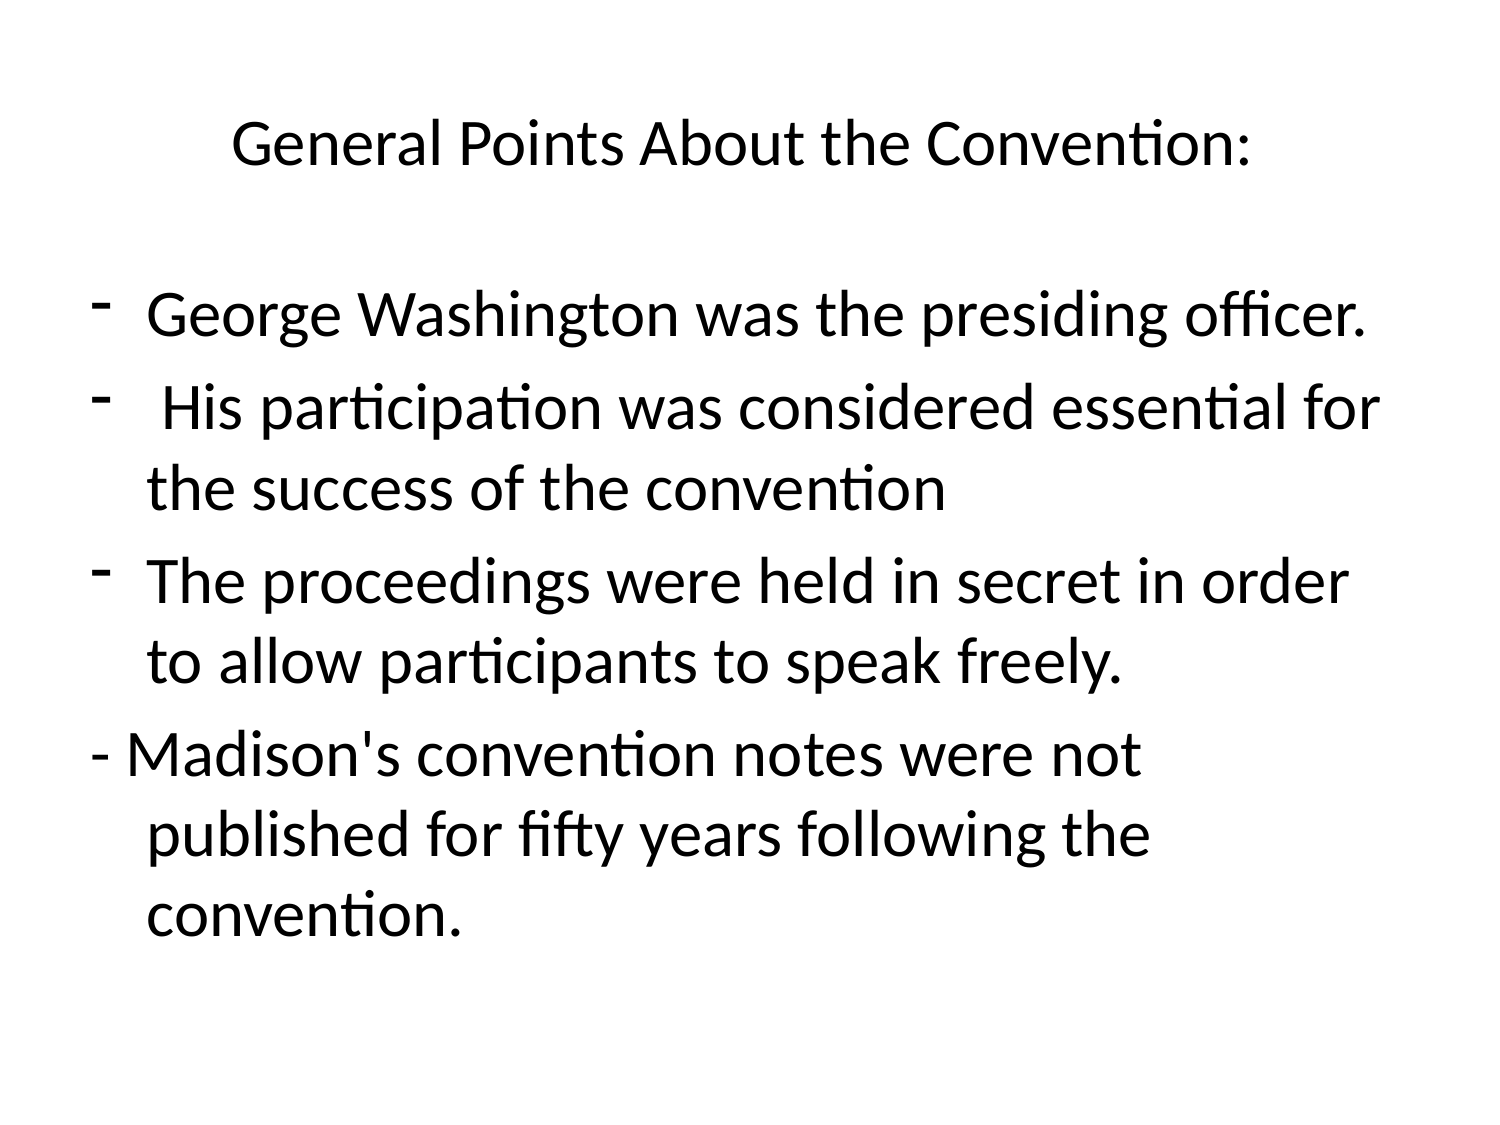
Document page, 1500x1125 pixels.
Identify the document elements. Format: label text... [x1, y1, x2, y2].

list George Washington was the presiding officer. His participation was considered essential for the success of the convention The proceedings were held in secret in order to allow participants to speak freely. - Madison's convention notes were not published for fifty years following the convention. [75, 262, 1425, 1005]
title General Points About the Convention: [75, 45, 1425, 233]
